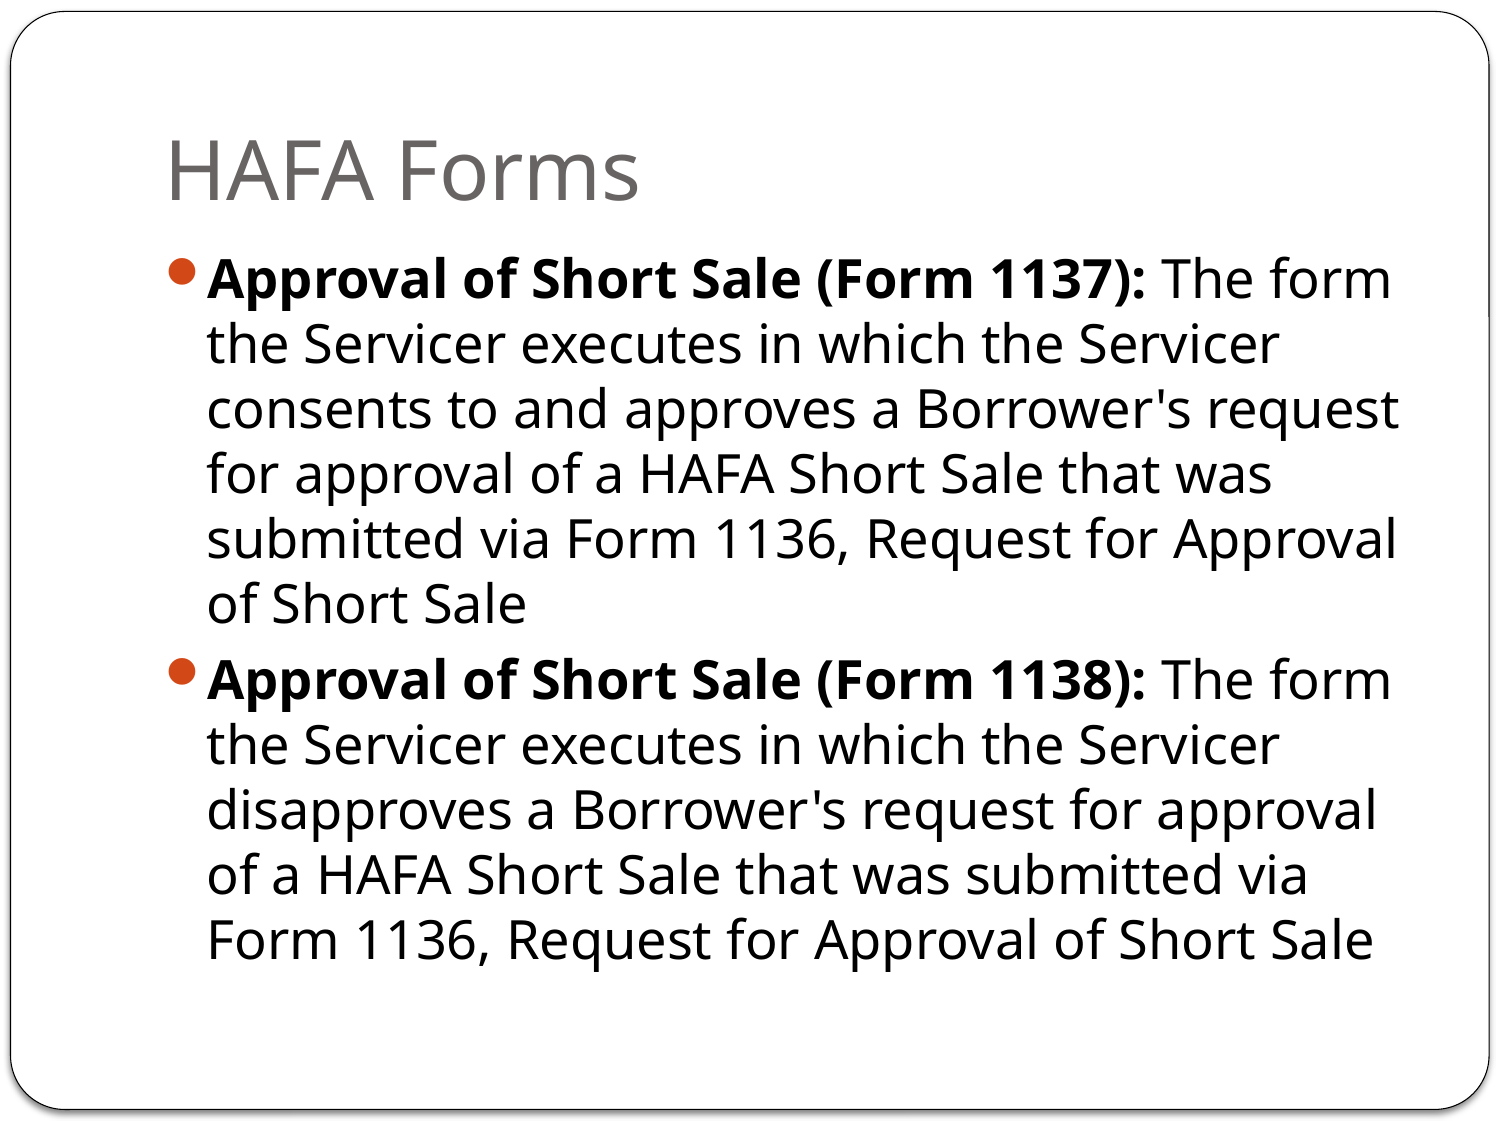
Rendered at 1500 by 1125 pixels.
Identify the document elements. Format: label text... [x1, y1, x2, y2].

title HAFA Forms [150, 45, 1425, 233]
list Approval of Short Sale (Form 1137): The form the Servicer executes in which the Servicer consents to and approves a Borrower's request for approval of a HAFA Short Sale that was submitted via Form 1136, Request for Approval of Short Sale Approval of Short Sale (Form 1138): The form the Servicer executes in which the Servicer disapproves a Borrower's request for approval of a HAFA Short Sale that was submitted via Form 1136, Request for Approval of Short Sale [150, 237, 1425, 988]
